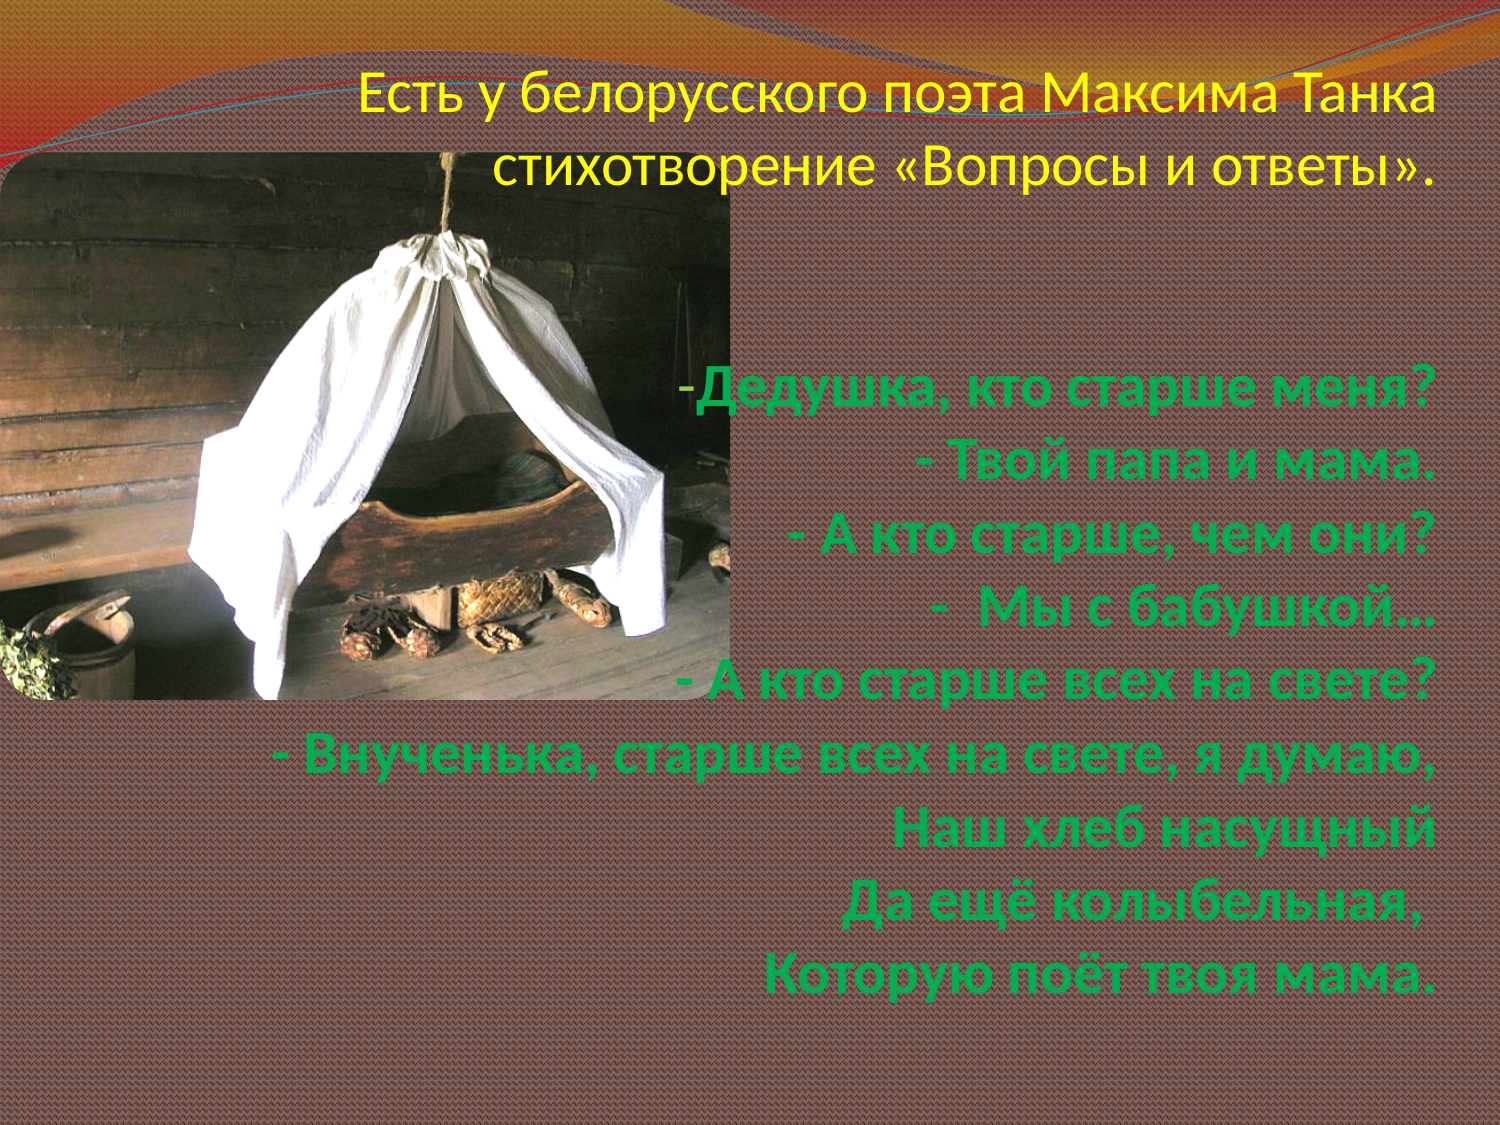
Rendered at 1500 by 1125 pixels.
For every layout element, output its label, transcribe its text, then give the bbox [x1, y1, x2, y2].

title Есть у белорусского поэта Максима Танка стихотворение «Вопросы и ответы». -Дедушка, кто старше меня? - Твой папа и мама. - А кто старше, чем они? - Мы с бабушкой… - А кто старше всех на свете? - Внученька, старше всех на свете, я думаю, Наш хлеб насущный Да ещё колыбельная, Которую поёт твоя мама. [74, 34, 1438, 1125]
picture [0, 152, 731, 701]
